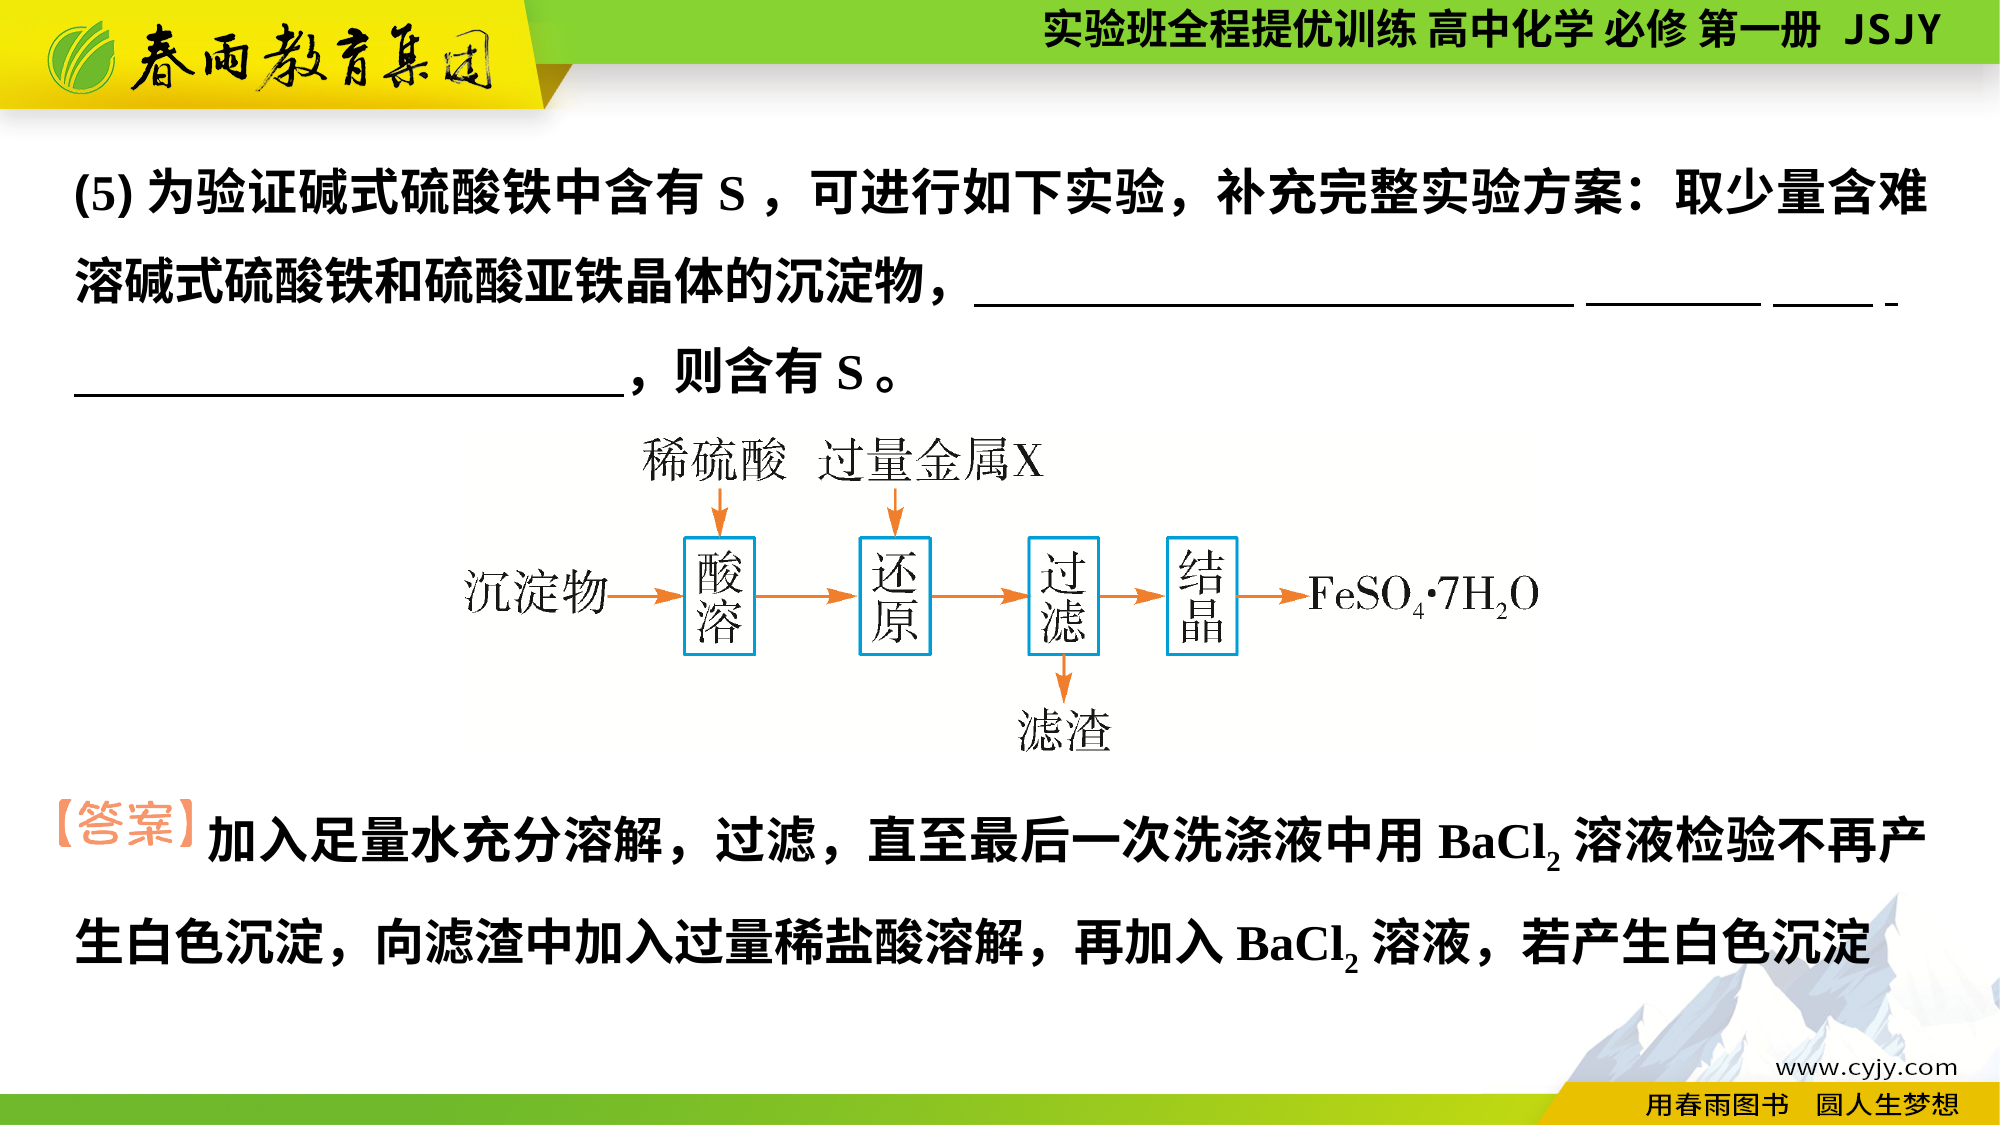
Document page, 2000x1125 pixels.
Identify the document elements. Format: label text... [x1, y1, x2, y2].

text_box 加入足量水充分溶解，过滤，直至最后一次洗涤液中用BaCl2溶液检验不再产生白色沉淀，向滤渣中加入过量稀盐酸溶解，再加入BaCl2溶液，若产生白色沉淀 [59, 766, 1944, 987]
picture [0, 0, 2000, 1125]
